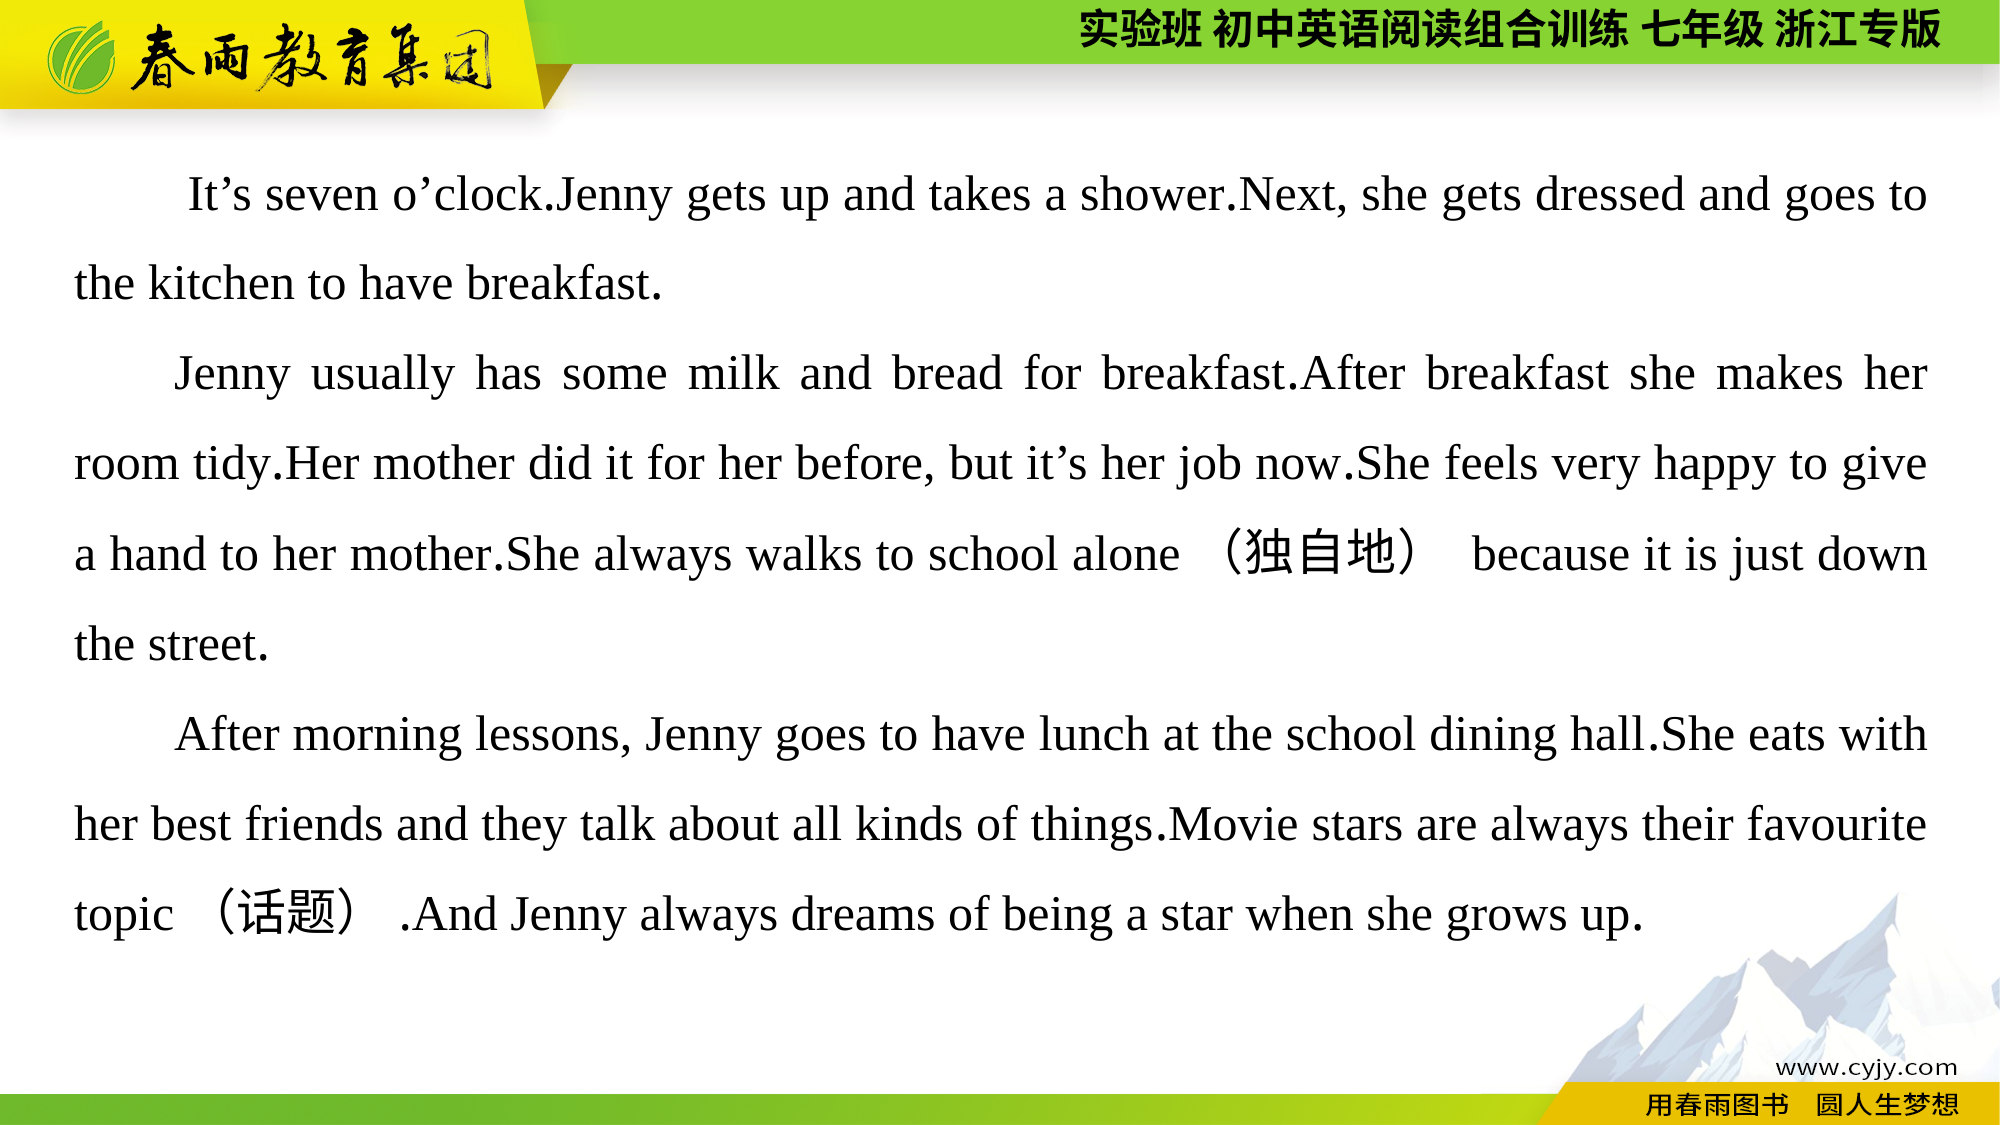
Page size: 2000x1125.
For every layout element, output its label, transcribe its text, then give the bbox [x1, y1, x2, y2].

list It’s seven o’clock.Jenny gets up and takes a shower.Next, she gets dressed and goes to the kitchen to have breakfast. Jenny usually has some milk and bread for breakfast.After breakfast she makes her room tidy.Her mother did it for her before, but it’s her job now.She feels very happy to give a hand to her mother.She always walks to school alone（独自地） because it is just down the street. After morning lessons, Jenny goes to have lunch at the school dining hall.She eats with her best friends and they talk about all kinds of things.Movie stars are always their favourite topic（话题）.And Jenny always dreams of being a star when she grows up. [59, 122, 1944, 944]
picture [0, 0, 2000, 1125]
